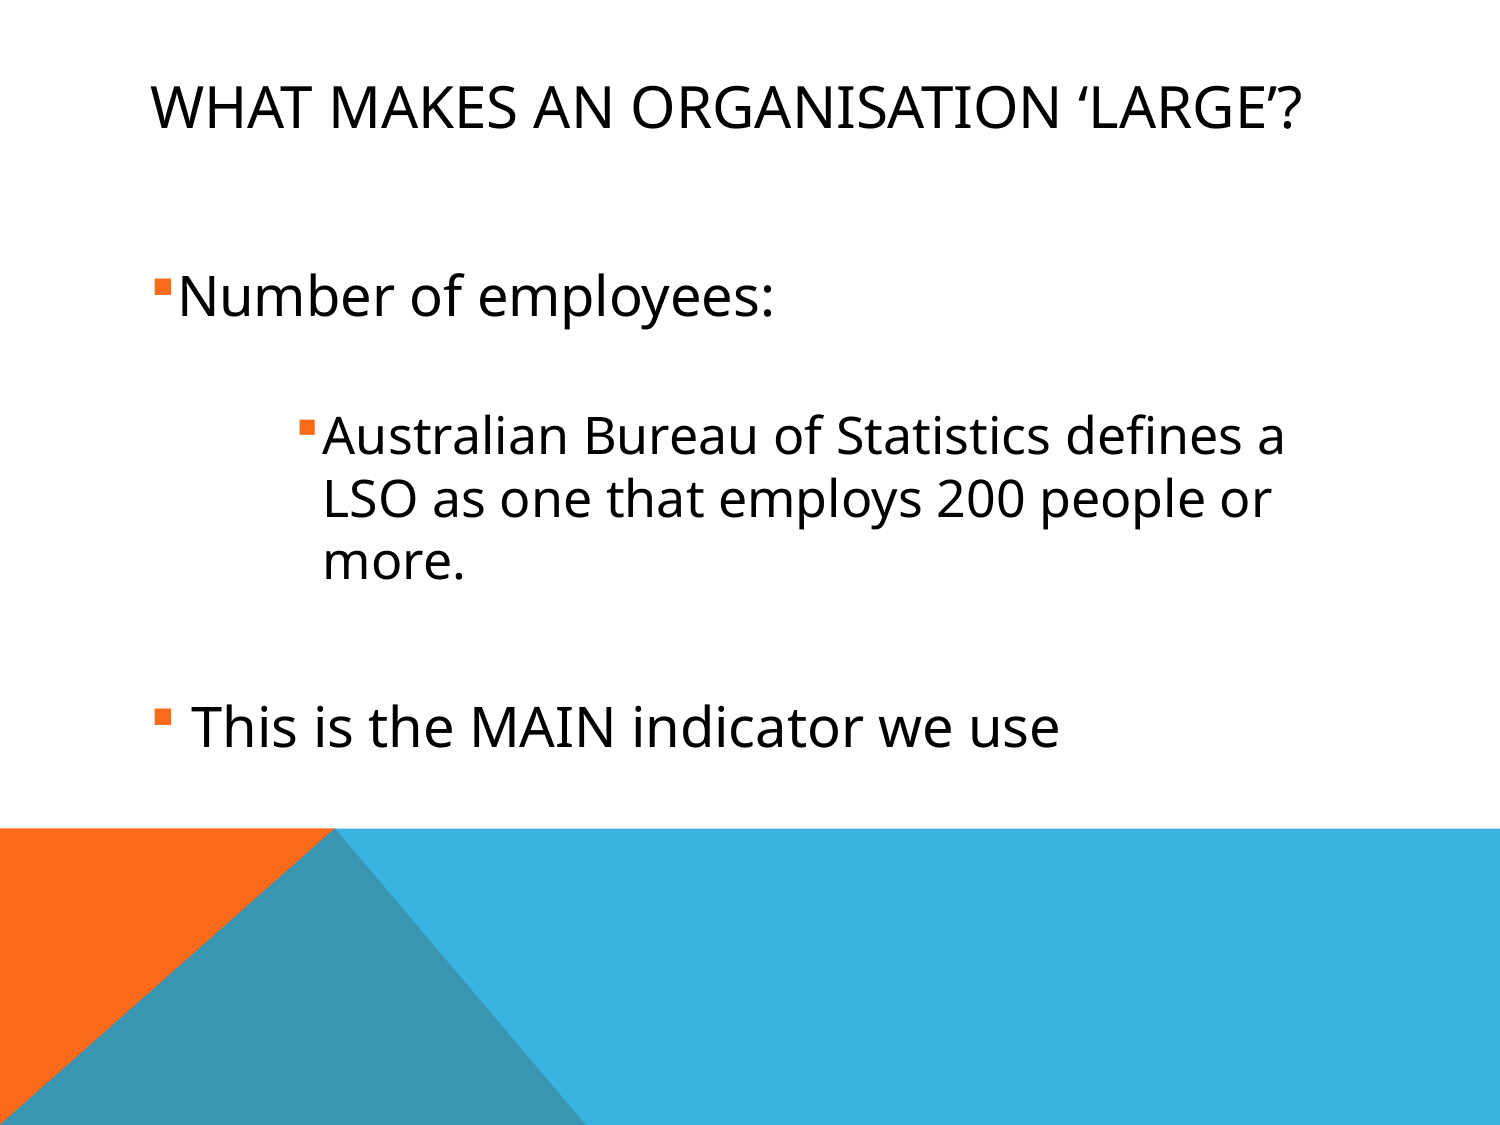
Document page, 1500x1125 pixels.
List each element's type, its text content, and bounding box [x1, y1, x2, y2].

title What makes an organisation ‘large’? [135, 60, 1369, 150]
list Number of employees: Australian Bureau of Statistics defines a LSO as one that employs 200 people or more. This is the MAIN indicator we use [135, 180, 1369, 768]
